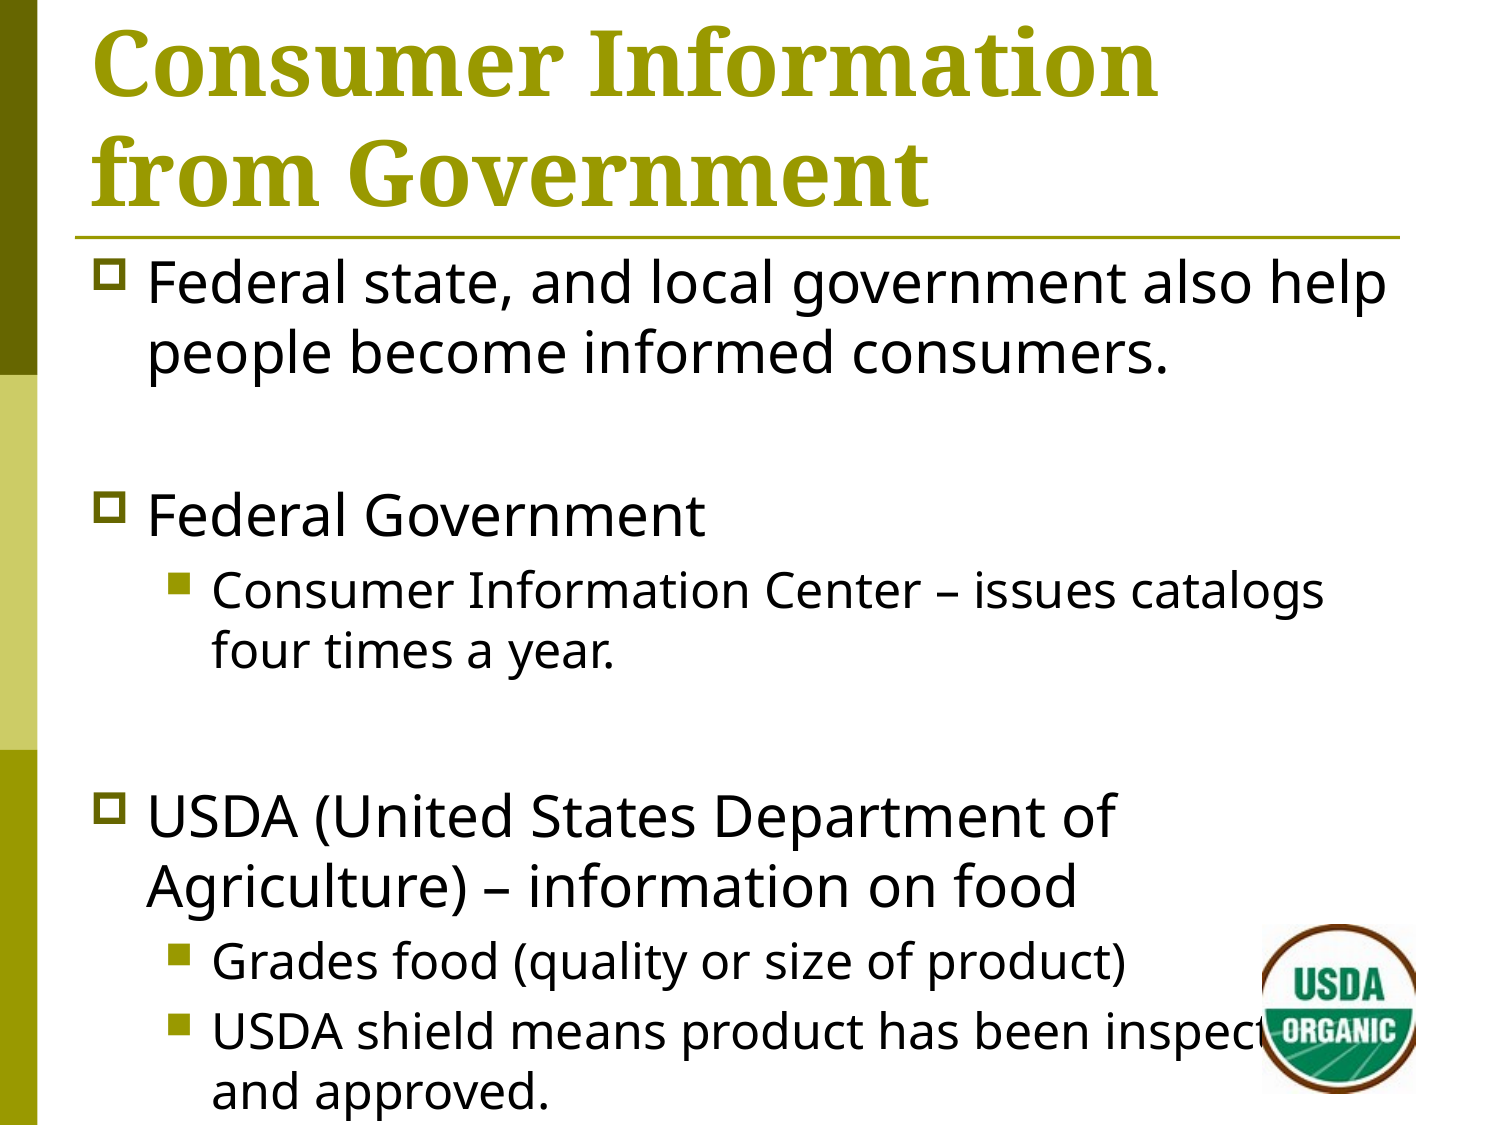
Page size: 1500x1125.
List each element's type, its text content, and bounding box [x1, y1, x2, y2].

list Federal state, and local government also help people become informed consumers. Federal Government Consumer Information Center – issues catalogs four times a year. USDA (United States Department of Agriculture) – information on food Grades food (quality or size of product) USDA shield means product has been inspected and approved. [74, 237, 1426, 981]
title Consumer Information from Government [74, 45, 1426, 233]
picture [1262, 924, 1416, 1094]
